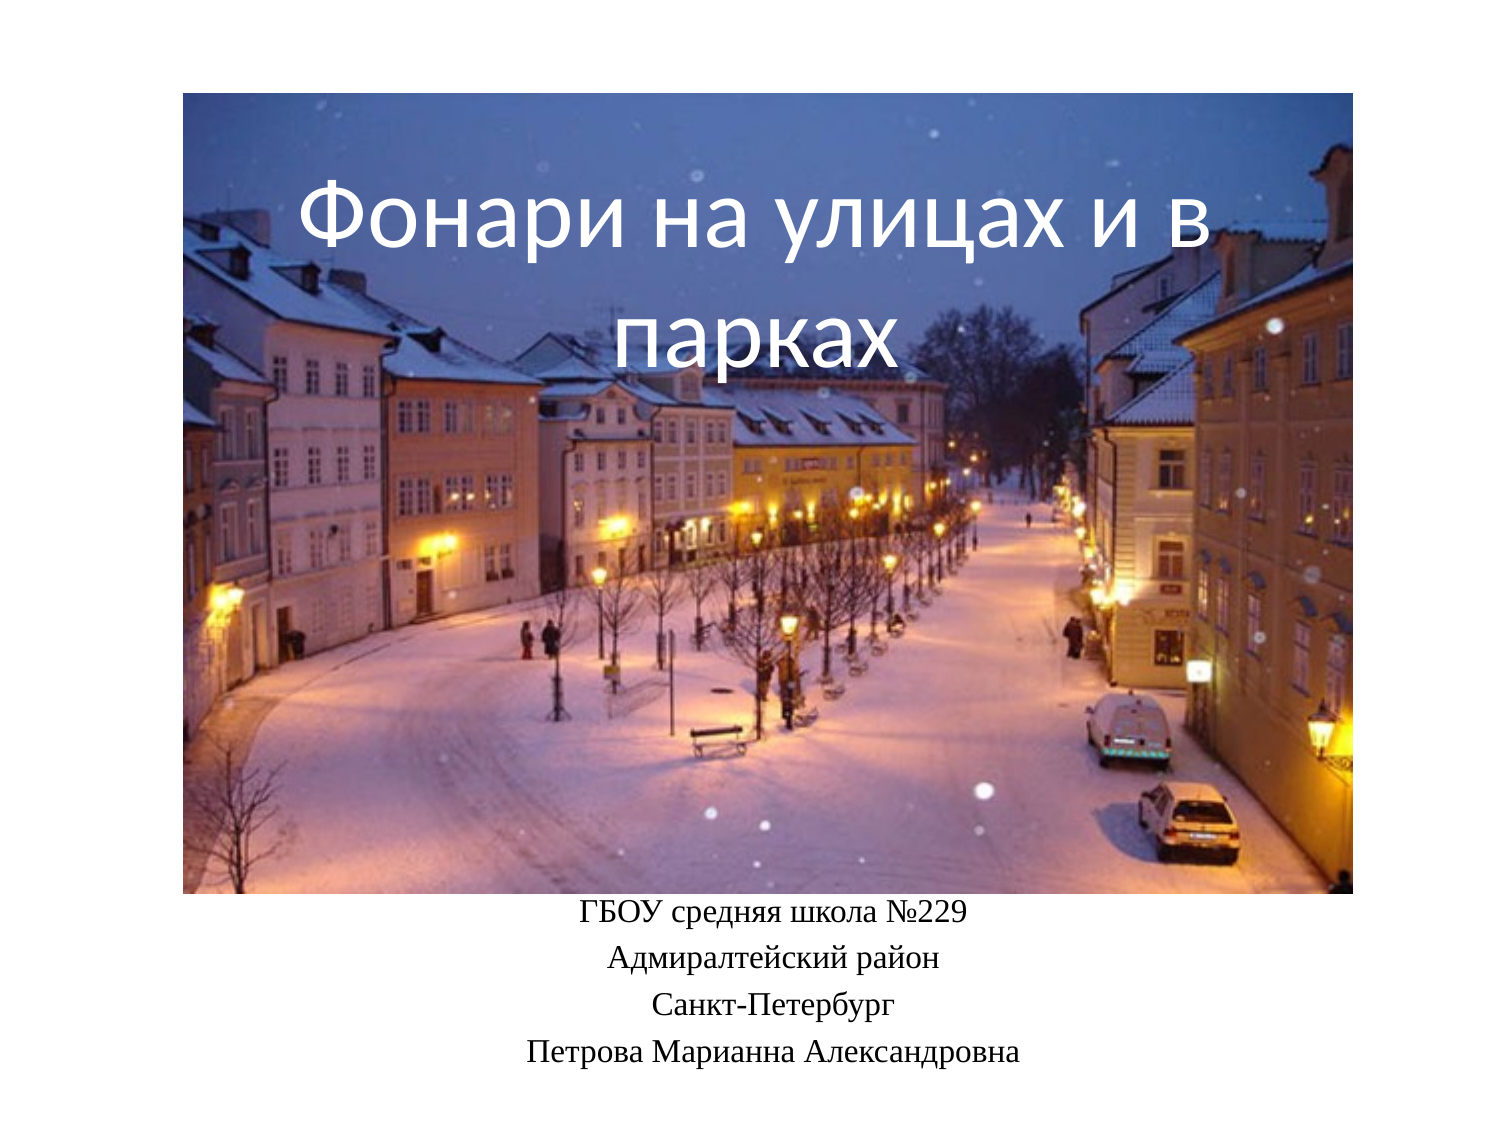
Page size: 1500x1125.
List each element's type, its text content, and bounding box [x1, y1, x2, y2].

picture [182, 93, 1353, 894]
subtitle ГБОУ средняя школа №229 Адмиралтейский район Санкт-Петербург Петрова Марианна Александровна [371, 902, 1176, 1059]
